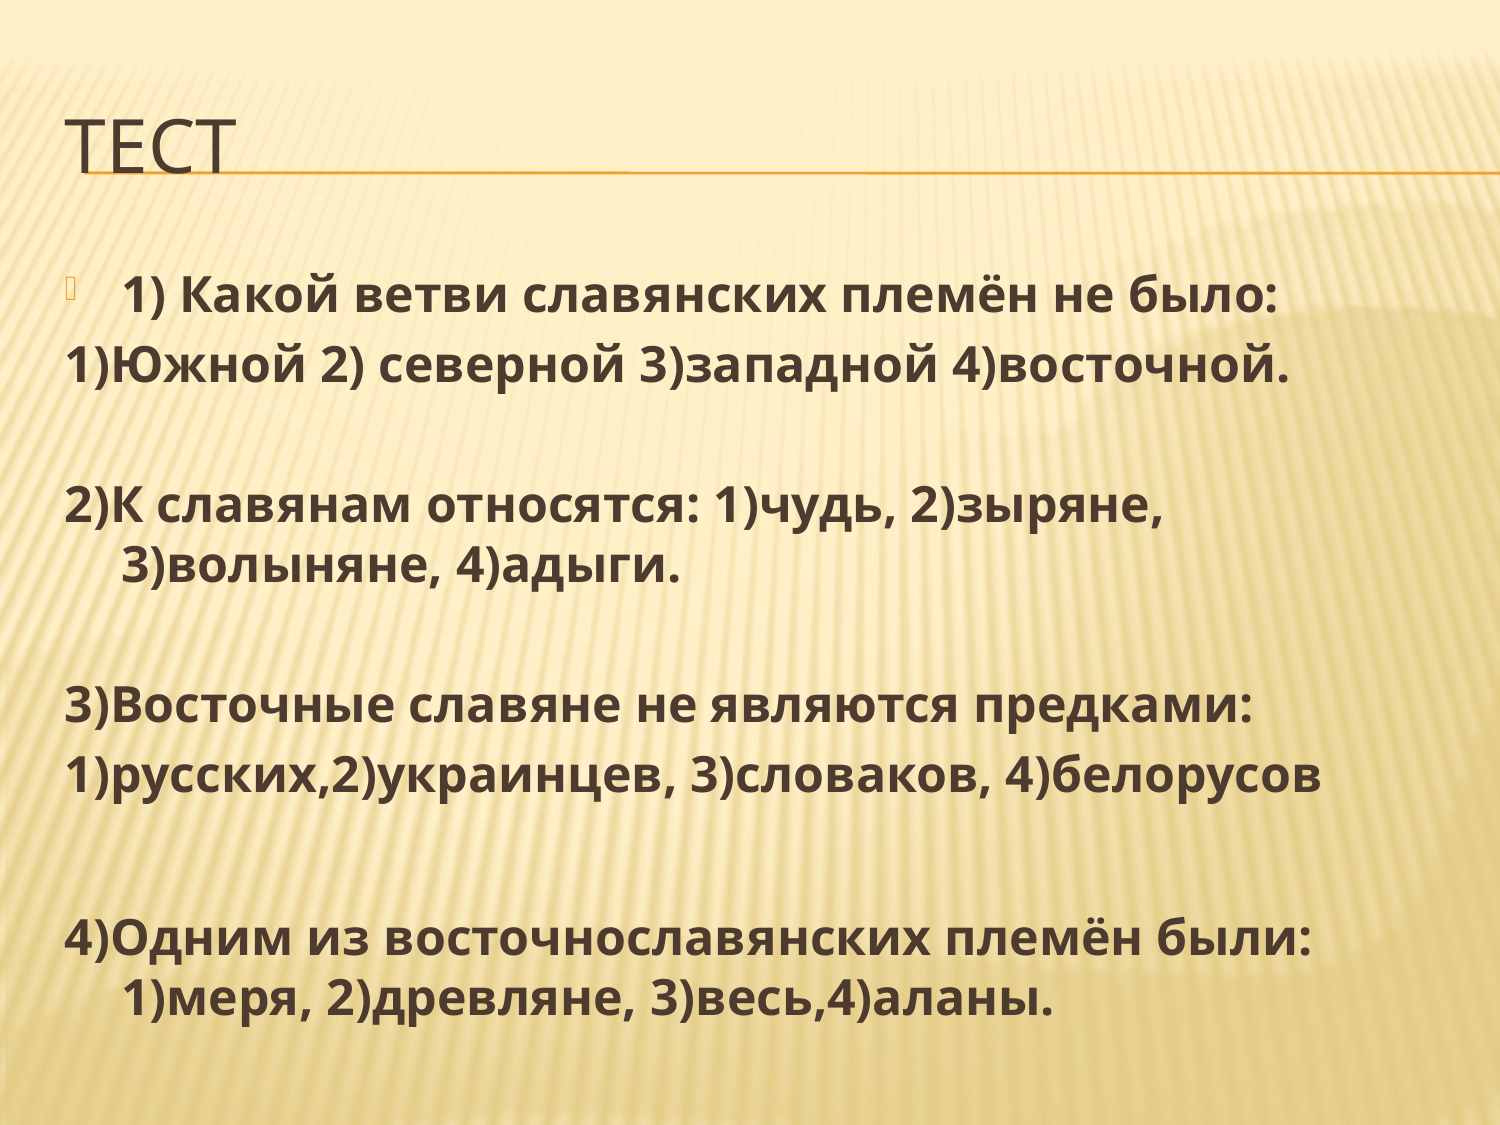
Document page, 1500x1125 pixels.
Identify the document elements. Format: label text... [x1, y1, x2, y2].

title Тест [50, 75, 1475, 213]
list 1) Какой ветви славянских племён не было: 1)Южной 2) северной 3)западной 4)восточной. 2)К славянам относятся: 1)чудь, 2)зыряне, 3)волыняне, 4)адыги. 3)Восточные славяне не являются предками: 1)русских,2)украинцев, 3)словаков, 4)белорусов 4)Одним из восточнославянских племён были: 1)меря, 2)древляне, 3)весь,4)аланы. [50, 254, 1475, 1067]
